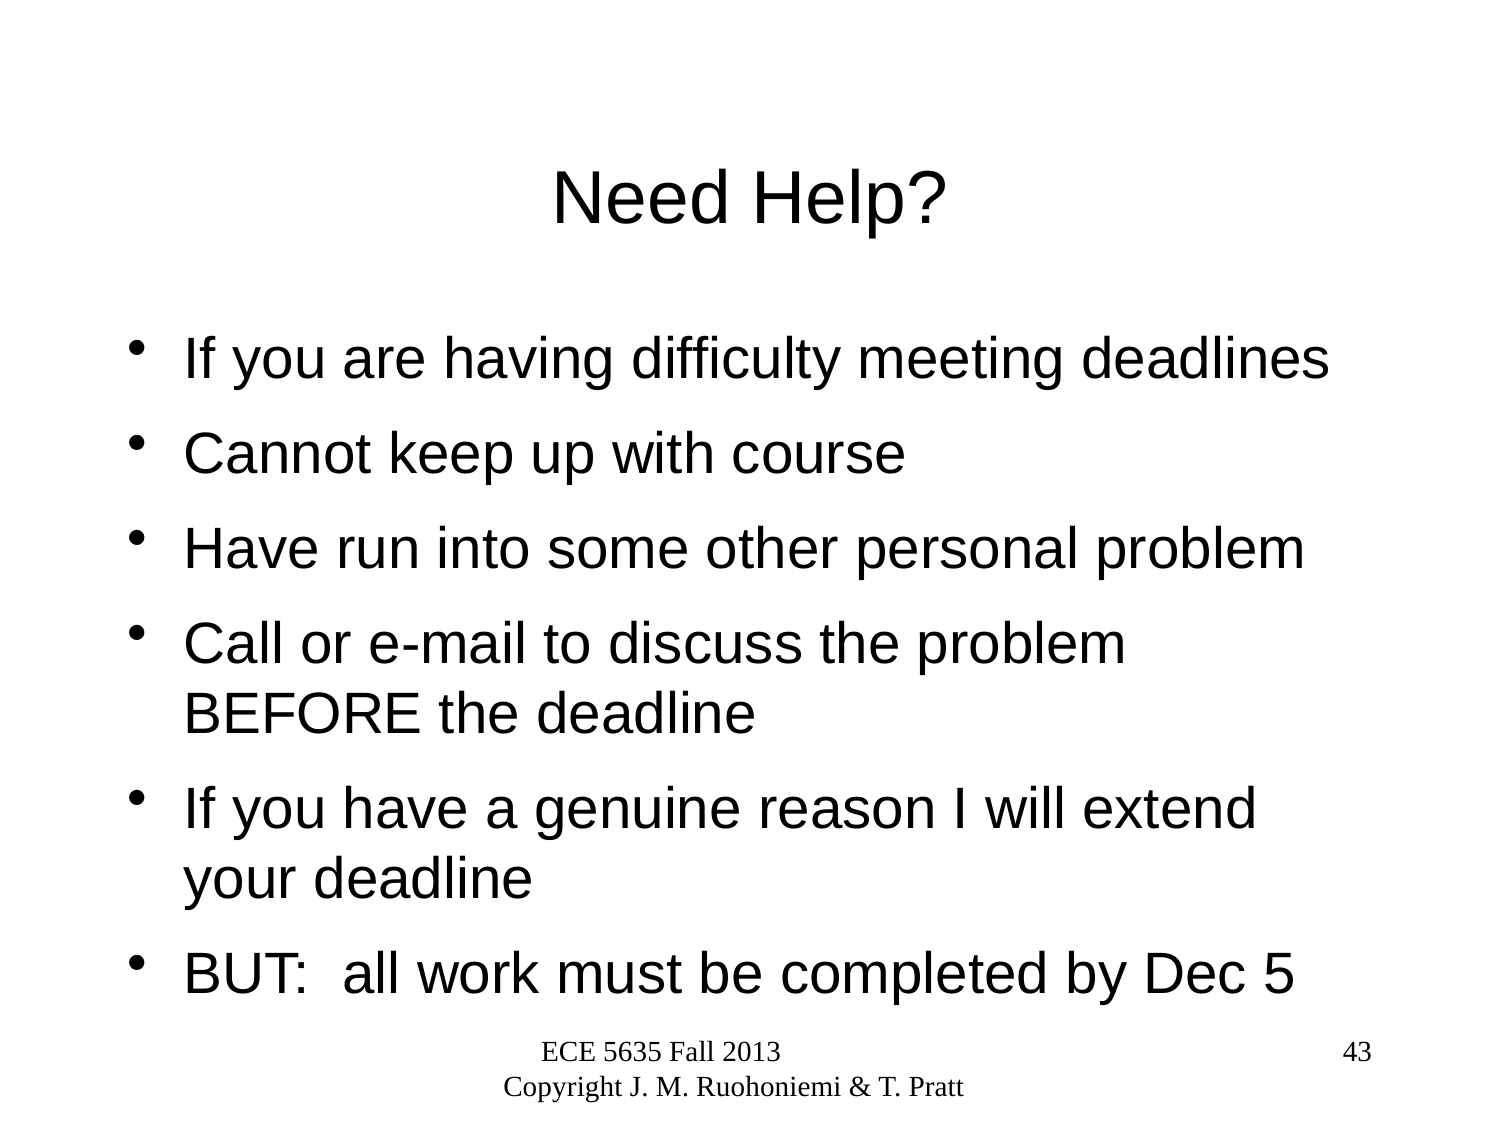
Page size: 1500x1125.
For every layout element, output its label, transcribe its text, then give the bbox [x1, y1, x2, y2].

slide_number 43 [1074, 1024, 1388, 1101]
list If you are having difficulty meeting deadlines Cannot keep up with course Have run into some other personal problem Call or e-mail to discuss the problem BEFORE the deadline If you have a genuine reason I will extend your deadline BUT: all work must be completed by Dec 5 [112, 312, 1388, 988]
title Need Help? [112, 99, 1388, 288]
footer ECE 5635 Fall 2013 Copyright J. M. Ruohoniemi & T. Pratt [487, 1024, 988, 1101]
